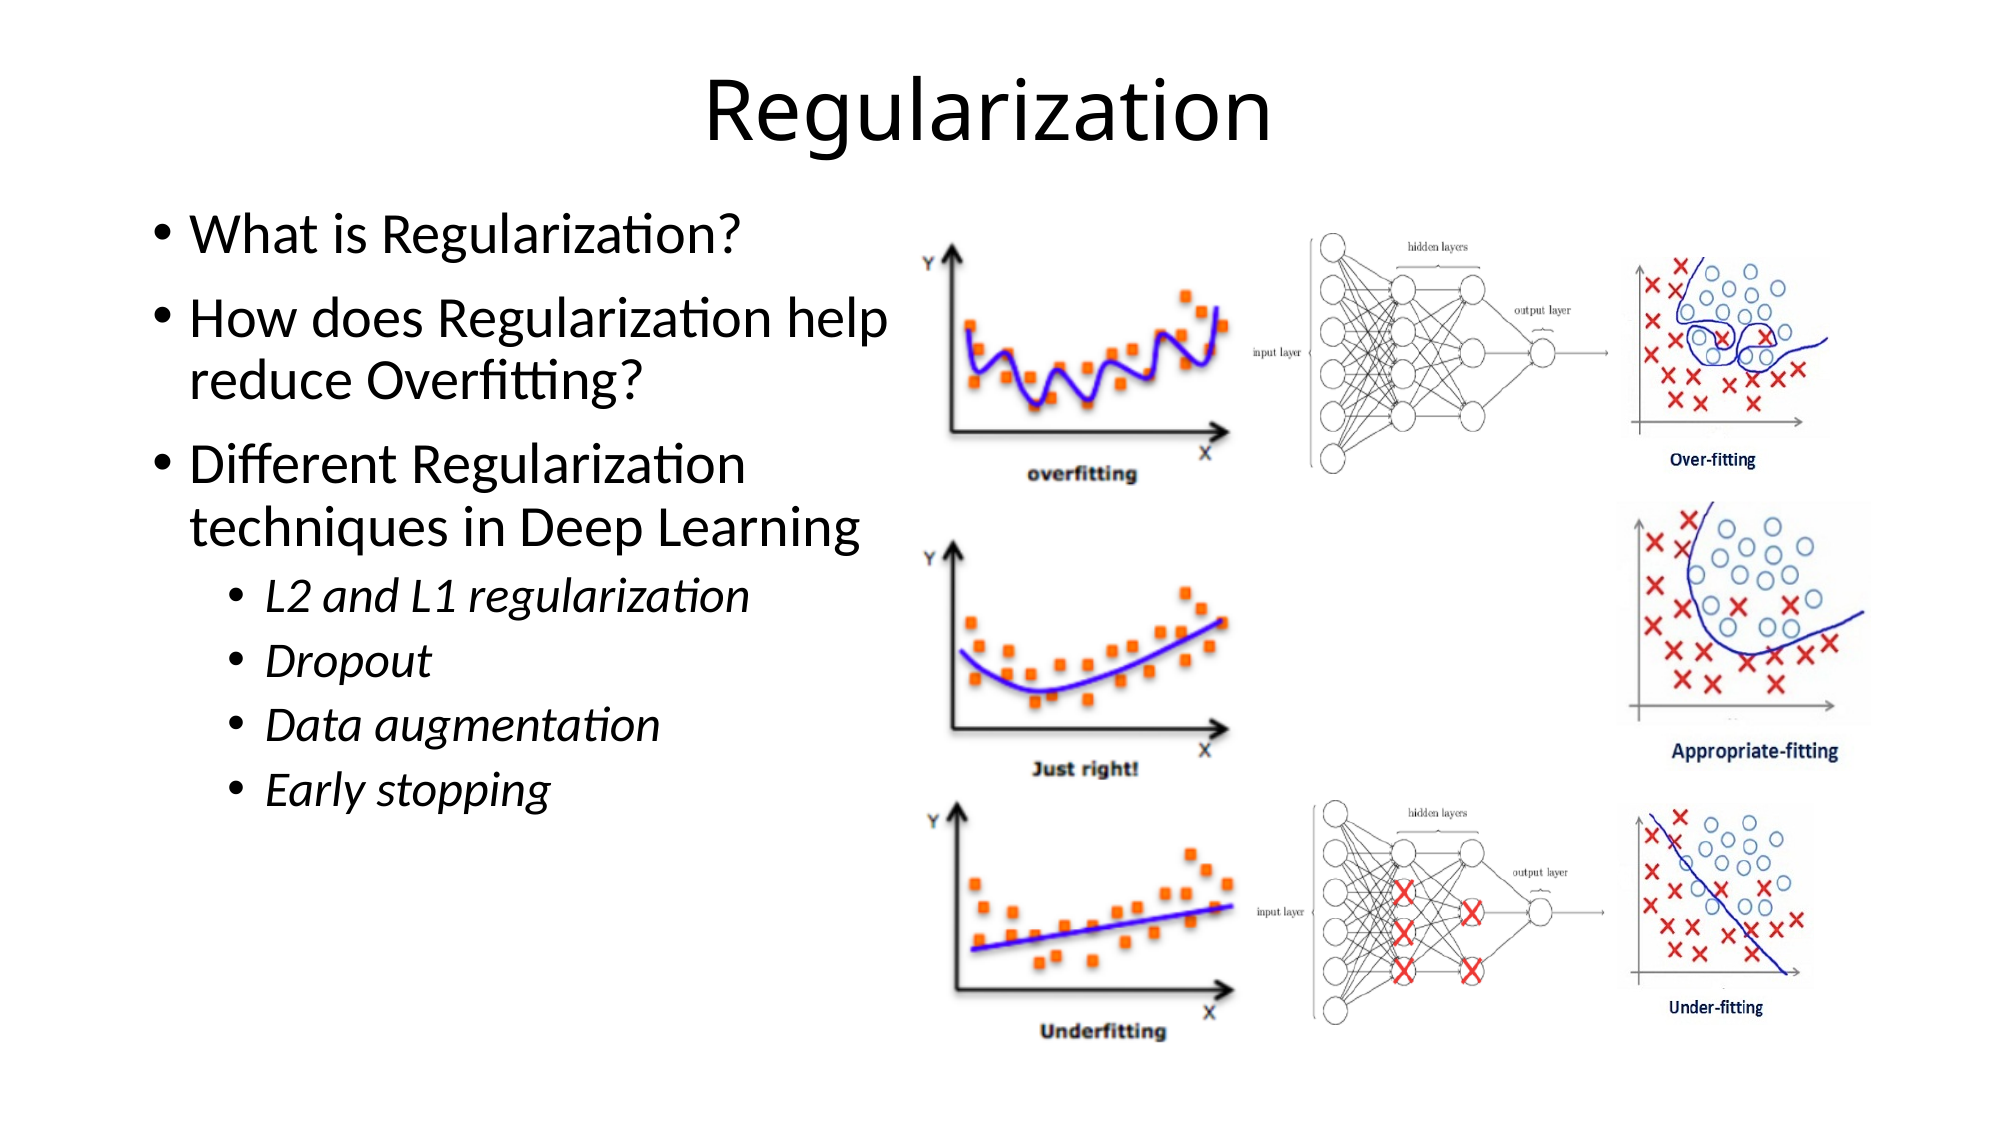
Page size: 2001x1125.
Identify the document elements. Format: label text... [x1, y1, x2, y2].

list What is Regularization? How does Regularization help reduce Overfitting? Different Regularization techniques in Deep Learning L2 and L1 regularization Dropout Data augmentation Early stopping [137, 195, 907, 1014]
title Regularization [137, 59, 1863, 167]
picture [900, 518, 1814, 1047]
picture [1601, 488, 1871, 771]
picture [906, 213, 1830, 486]
